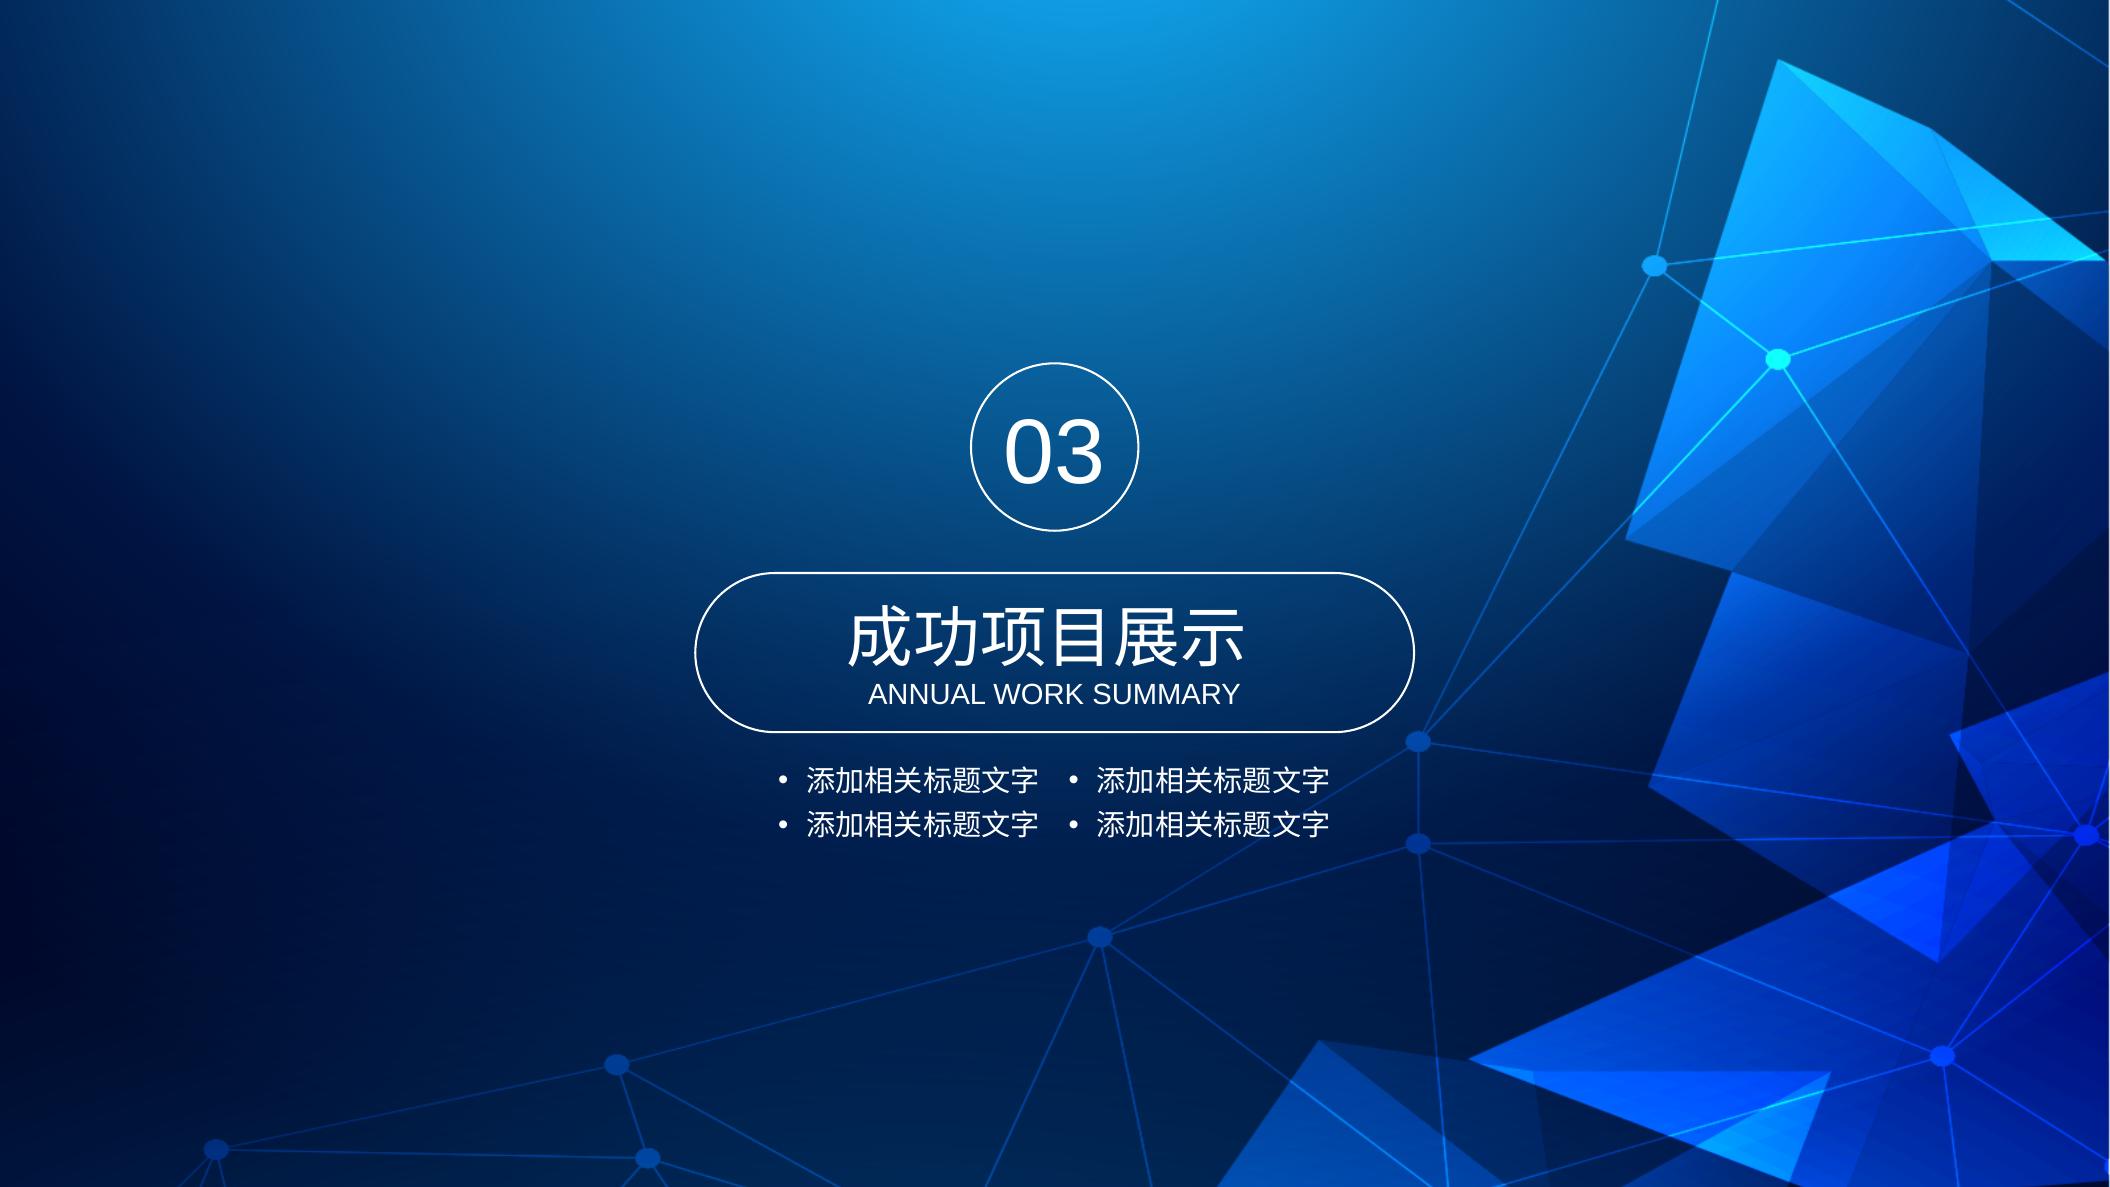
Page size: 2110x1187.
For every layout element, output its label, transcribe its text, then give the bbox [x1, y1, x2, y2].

text_box [0, 0, 2110, 1187]
text_box [694, 571, 1416, 734]
text_box 03 [969, 362, 1140, 532]
text_box 添加相关标题文字 [1068, 762, 1331, 798]
text_box 添加相关标题文字 [777, 806, 1041, 842]
text_box 添加相关标题文字 [777, 762, 1041, 798]
text_box 添加相关标题文字 [1068, 806, 1331, 842]
